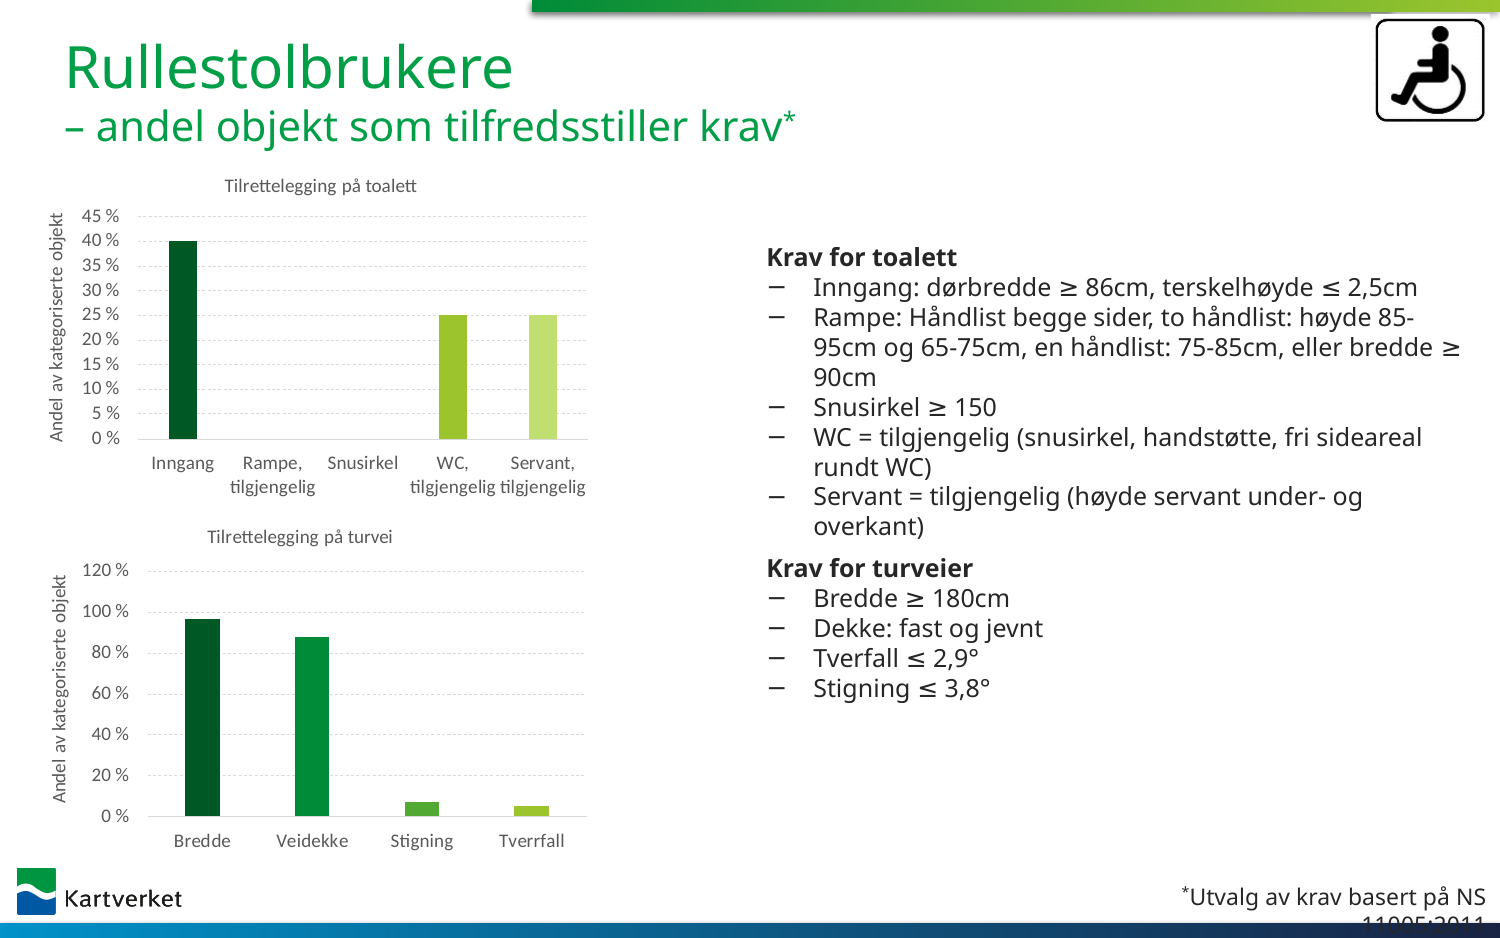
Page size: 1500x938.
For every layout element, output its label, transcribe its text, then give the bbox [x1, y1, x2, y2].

text_box Rullestolbrukere – andel objekt som tilfredsstiller krav* [49, 14, 1431, 158]
text_box Krav for toalett Inngang: dørbredde ≥ 86cm, terskelhøyde ≤ 2,5cm Rampe: Håndlist begge sider, to håndlist: høyde 85-95cm og 65-75cm, en håndlist: 75-85cm, eller bredde ≥ 90cm Snusirkel ≥ 150 WC = tilgjengelig (snusirkel, handstøtte, fri sideareal rundt WC) Servant = tilgjengelig (høyde servant under- og overkant) [751, 234, 1483, 545]
text_box *Utvalg av krav basert på NS 11005:2011 [1068, 873, 1500, 938]
picture [41, 166, 599, 505]
picture [41, 520, 598, 859]
text_box Krav for turveier Bredde ≥ 180cm Dekke: fast og jevnt Tverfall ≤ 2,9° Stigning ≤ 3,8° [751, 545, 1483, 710]
picture [1371, 13, 1491, 127]
